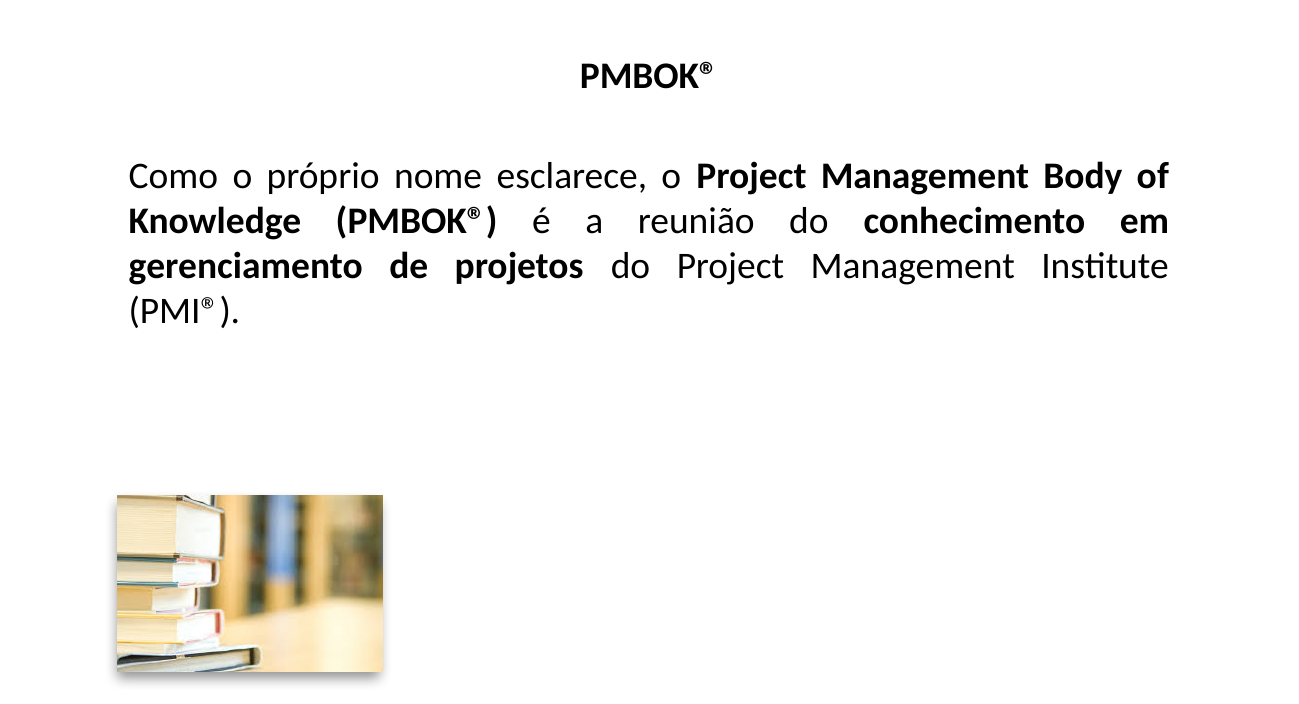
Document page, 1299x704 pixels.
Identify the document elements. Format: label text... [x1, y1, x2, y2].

text_box PMBOK® [0, 43, 1299, 104]
text_box Como o próprio nome esclarece, o Project Management Body of Knowledge (PMBOK®) é a reunião do conhecimento em gerenciamento de projetos do Project Management Institute (PMI®). [117, 145, 1181, 559]
picture [117, 495, 383, 672]
